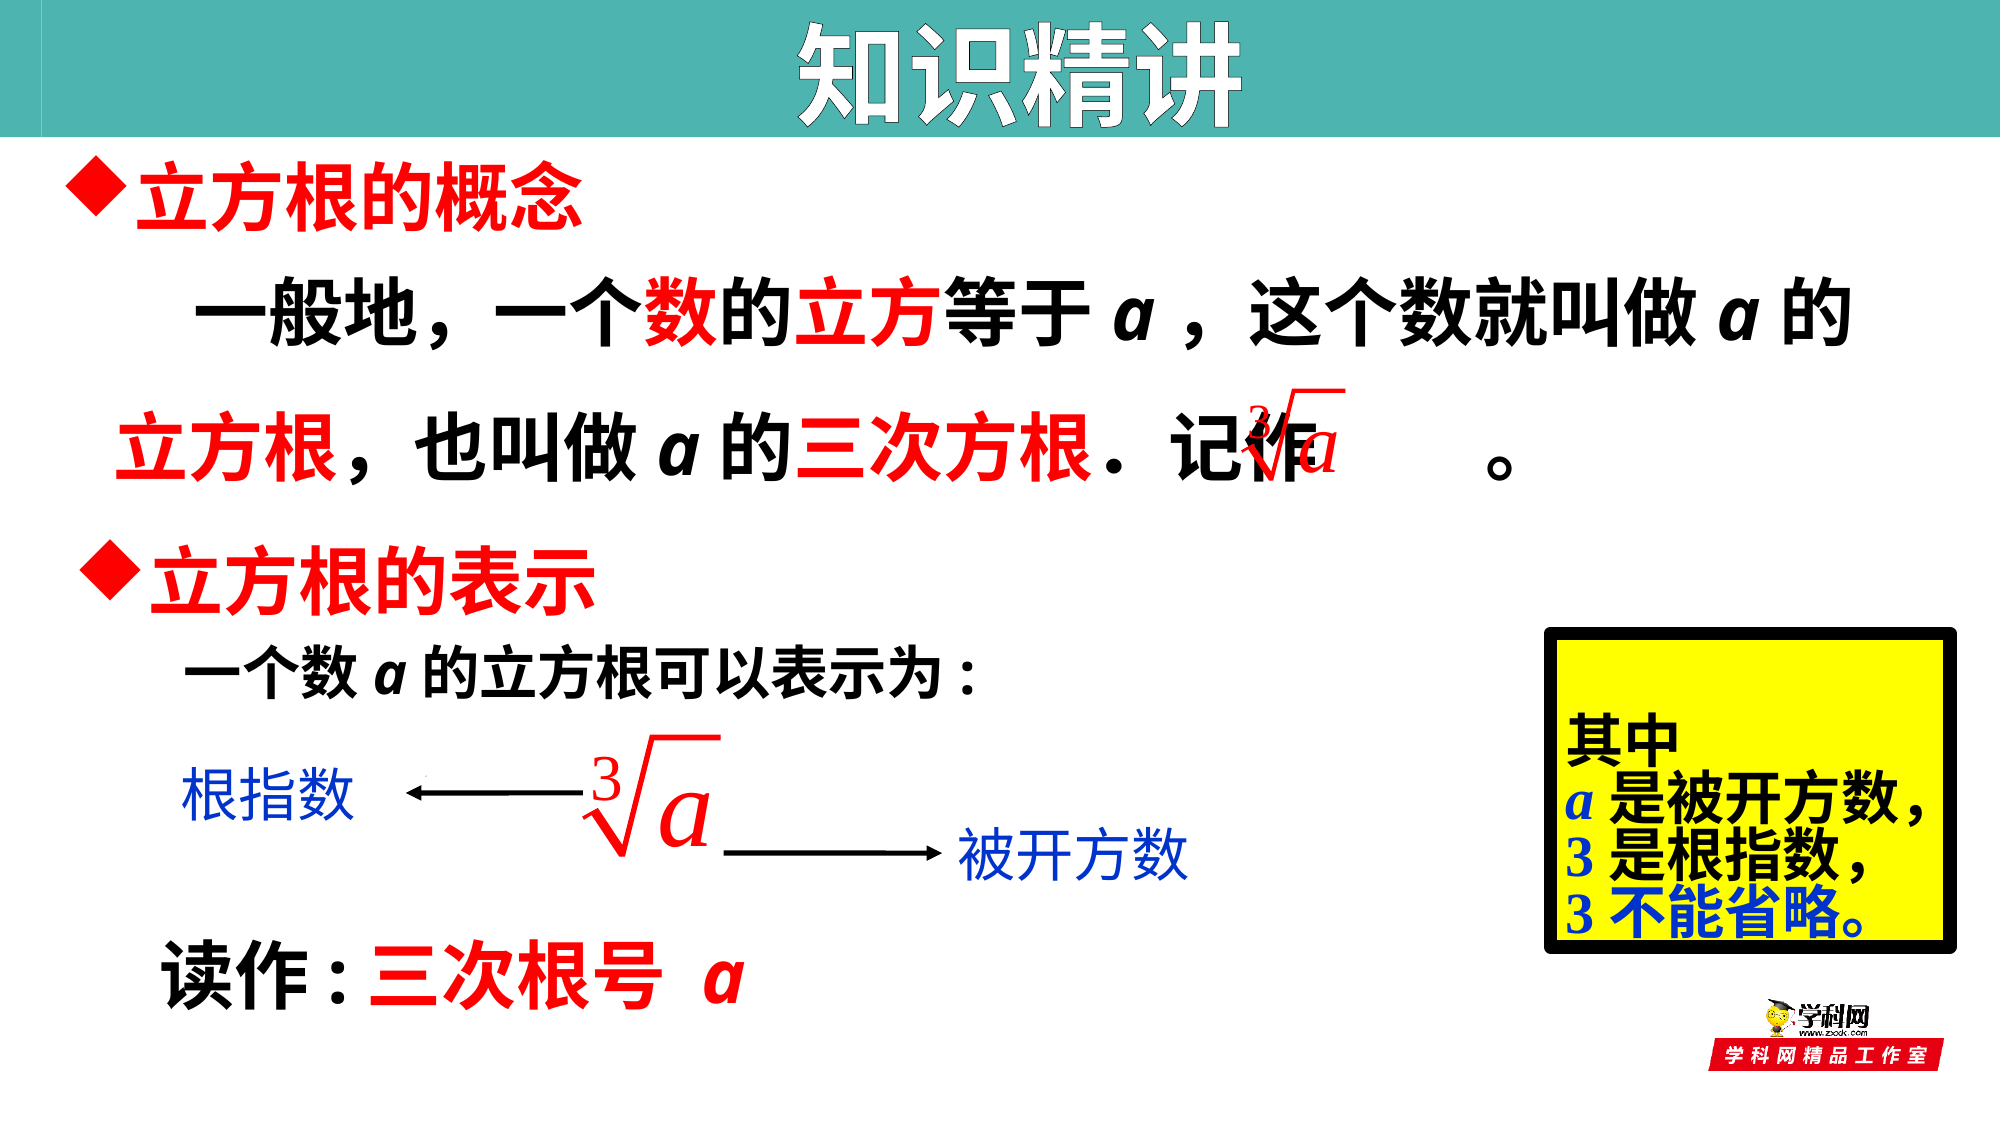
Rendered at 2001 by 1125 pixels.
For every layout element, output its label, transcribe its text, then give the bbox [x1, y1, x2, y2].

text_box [563, 713, 743, 884]
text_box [0, 0, 2000, 138]
text_box 立方根的概念 [44, 149, 612, 248]
text_box 立方根的表示 [58, 527, 627, 633]
text_box 读作:三次根号 a [144, 920, 761, 1026]
picture [1766, 999, 1869, 1037]
text_box 其中 a是被开方数， 3是根指数， 3不能省略。 [1550, 633, 1950, 947]
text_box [1226, 372, 1362, 502]
picture [1708, 1038, 1944, 1071]
text_box 一个数a的立方根可以表示为: [169, 629, 1244, 714]
text_box [747, 846, 942, 860]
text_box 一般地，一个数的立方等于a，这个数就叫做a的立方根，也叫做a的三次方根．记作 。 [98, 213, 1909, 498]
text_box 根指数 [166, 750, 426, 836]
text_box 被开方数 [942, 810, 1285, 896]
